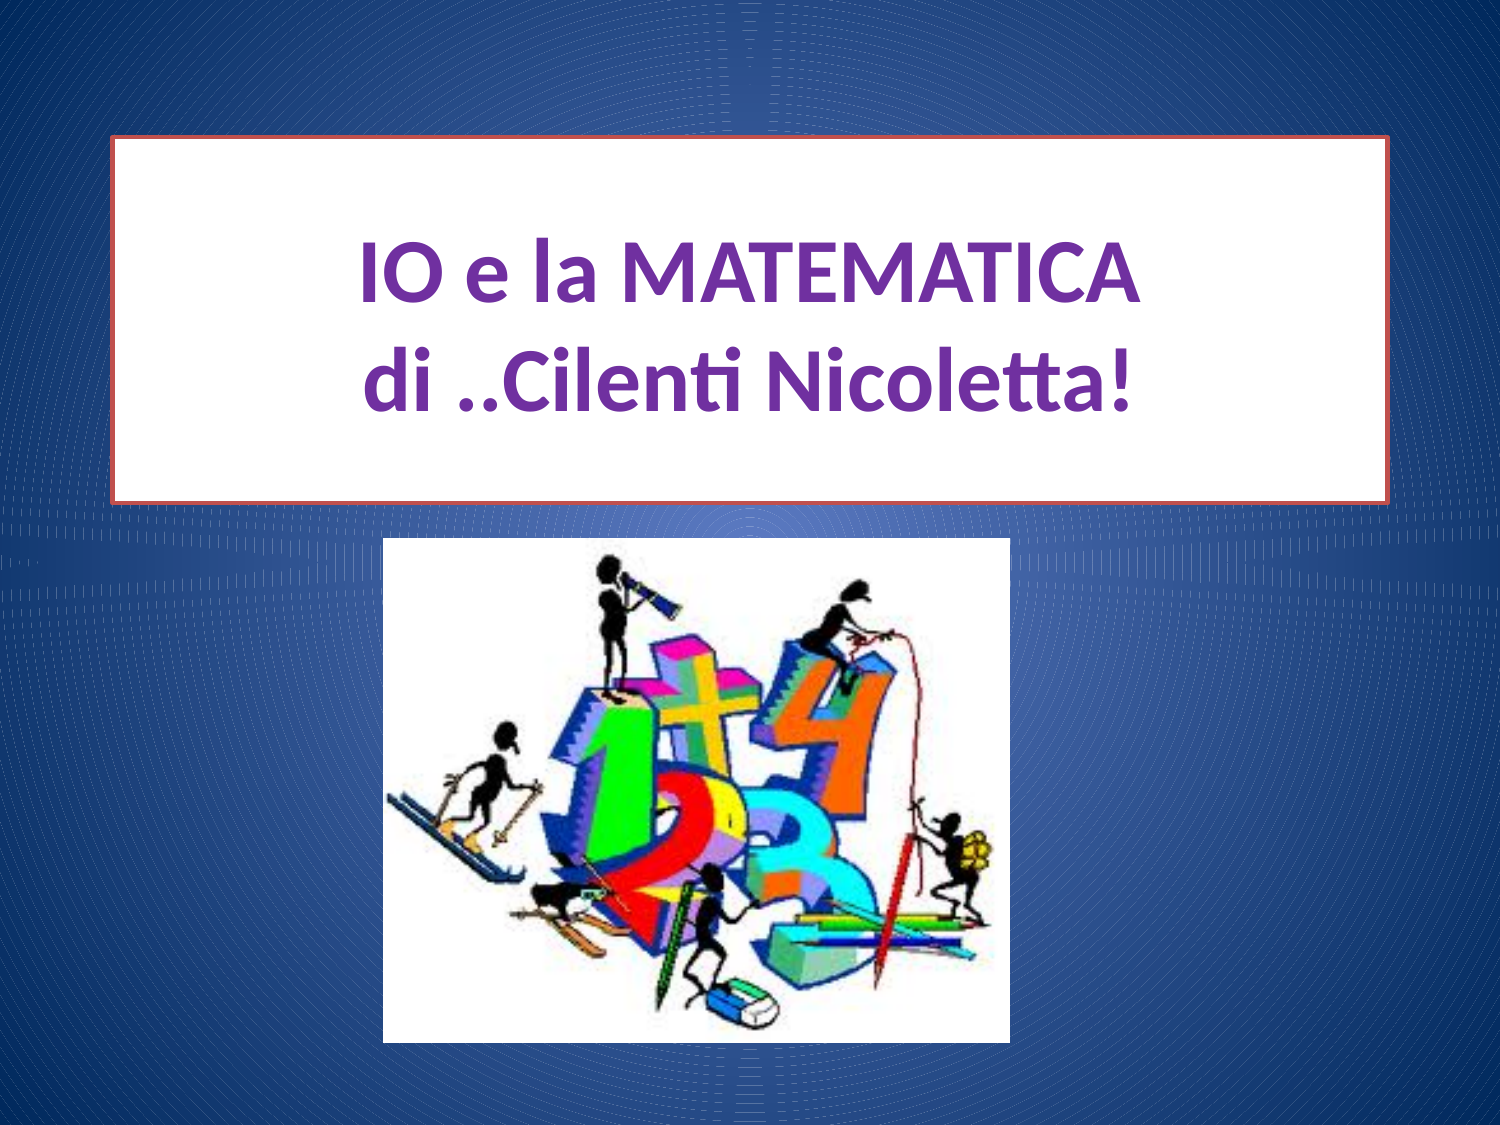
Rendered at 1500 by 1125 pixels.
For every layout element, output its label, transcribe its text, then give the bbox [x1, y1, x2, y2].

title IO e la MATEMATICA di ..Cilenti Nicoletta! [110, 135, 1390, 505]
picture [383, 538, 1011, 1043]
